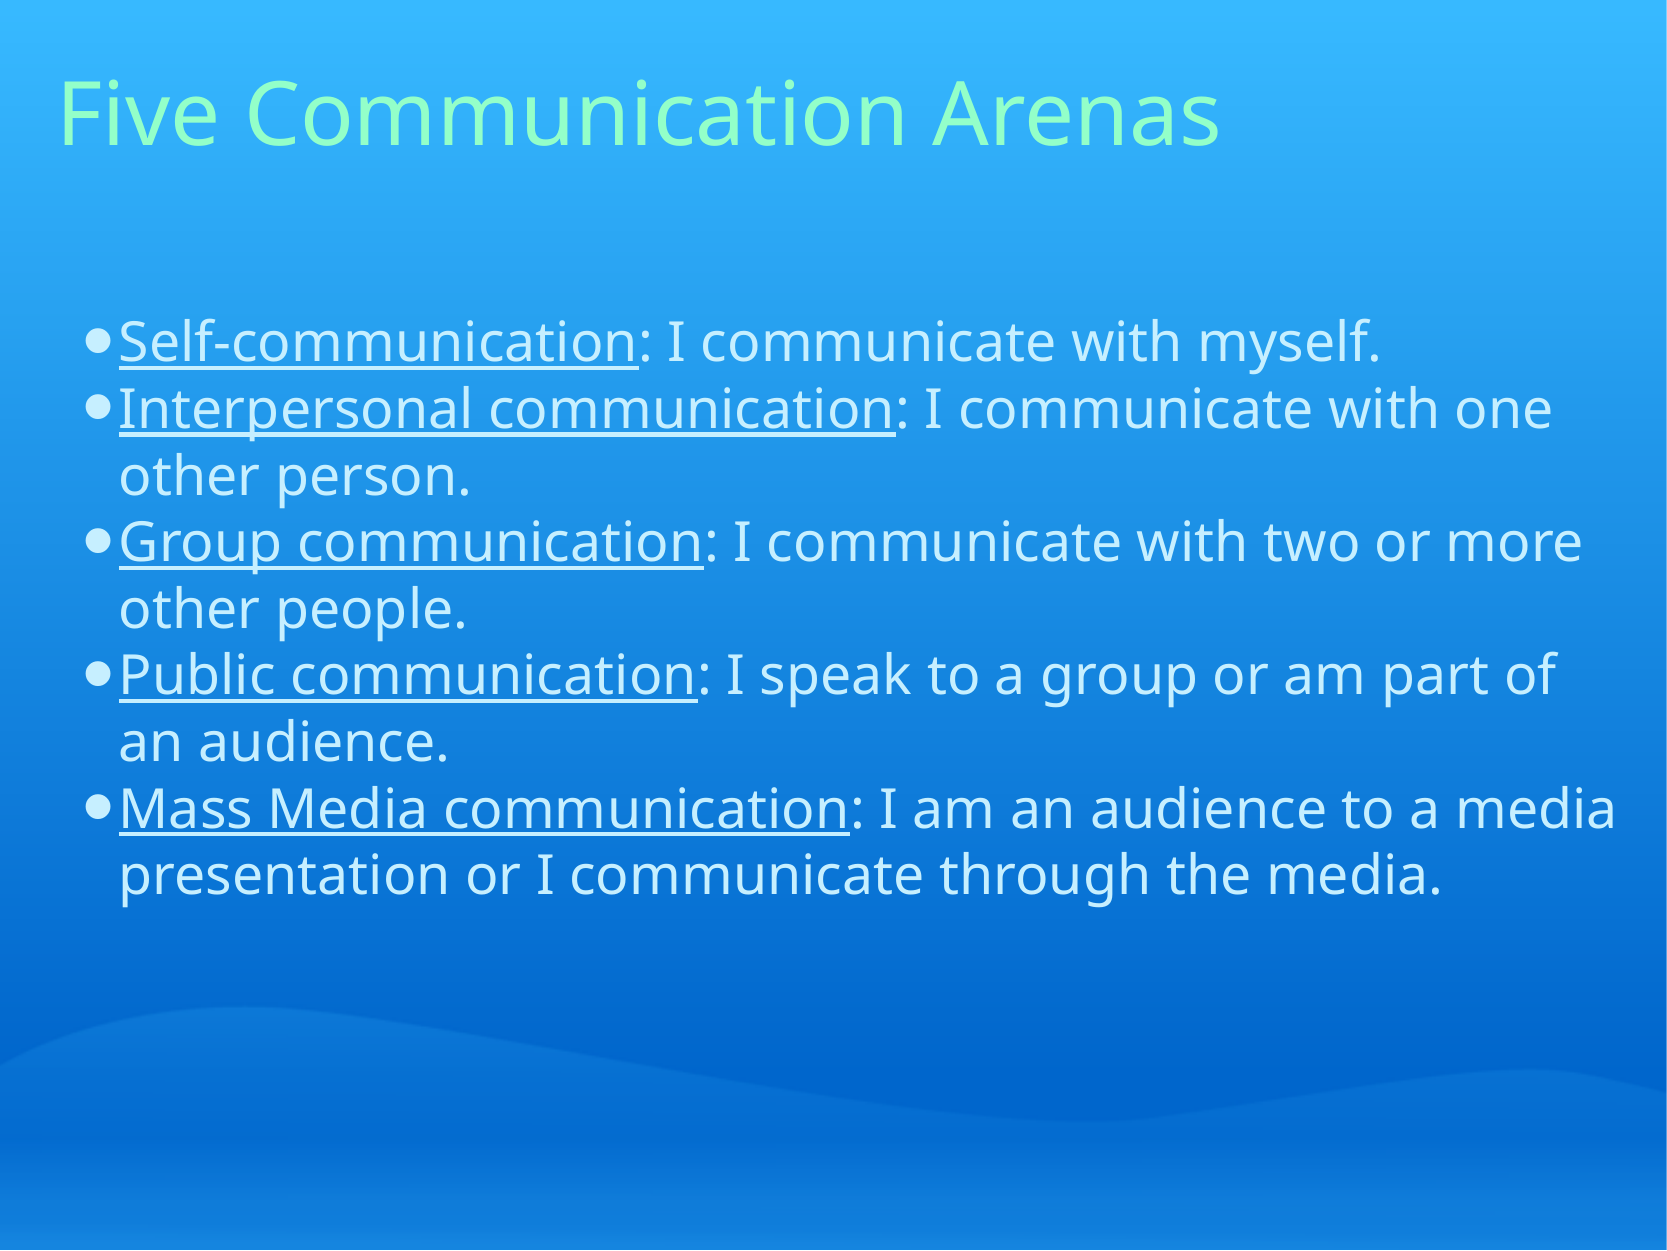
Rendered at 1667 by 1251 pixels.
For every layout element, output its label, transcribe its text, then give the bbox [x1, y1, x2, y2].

picture [0, 0, 1667, 1250]
title Five Communication Arenas [50, 50, 1630, 213]
list Self-communication: I communicate with myself. Interpersonal communication: I communicate with one other person. Group communication: I communicate with two or more other people. Public communication: I speak to a group or am part of an audience. Mass Media communication: I am an audience to a media presentation or I communicate through the media. [50, 300, 1630, 1213]
